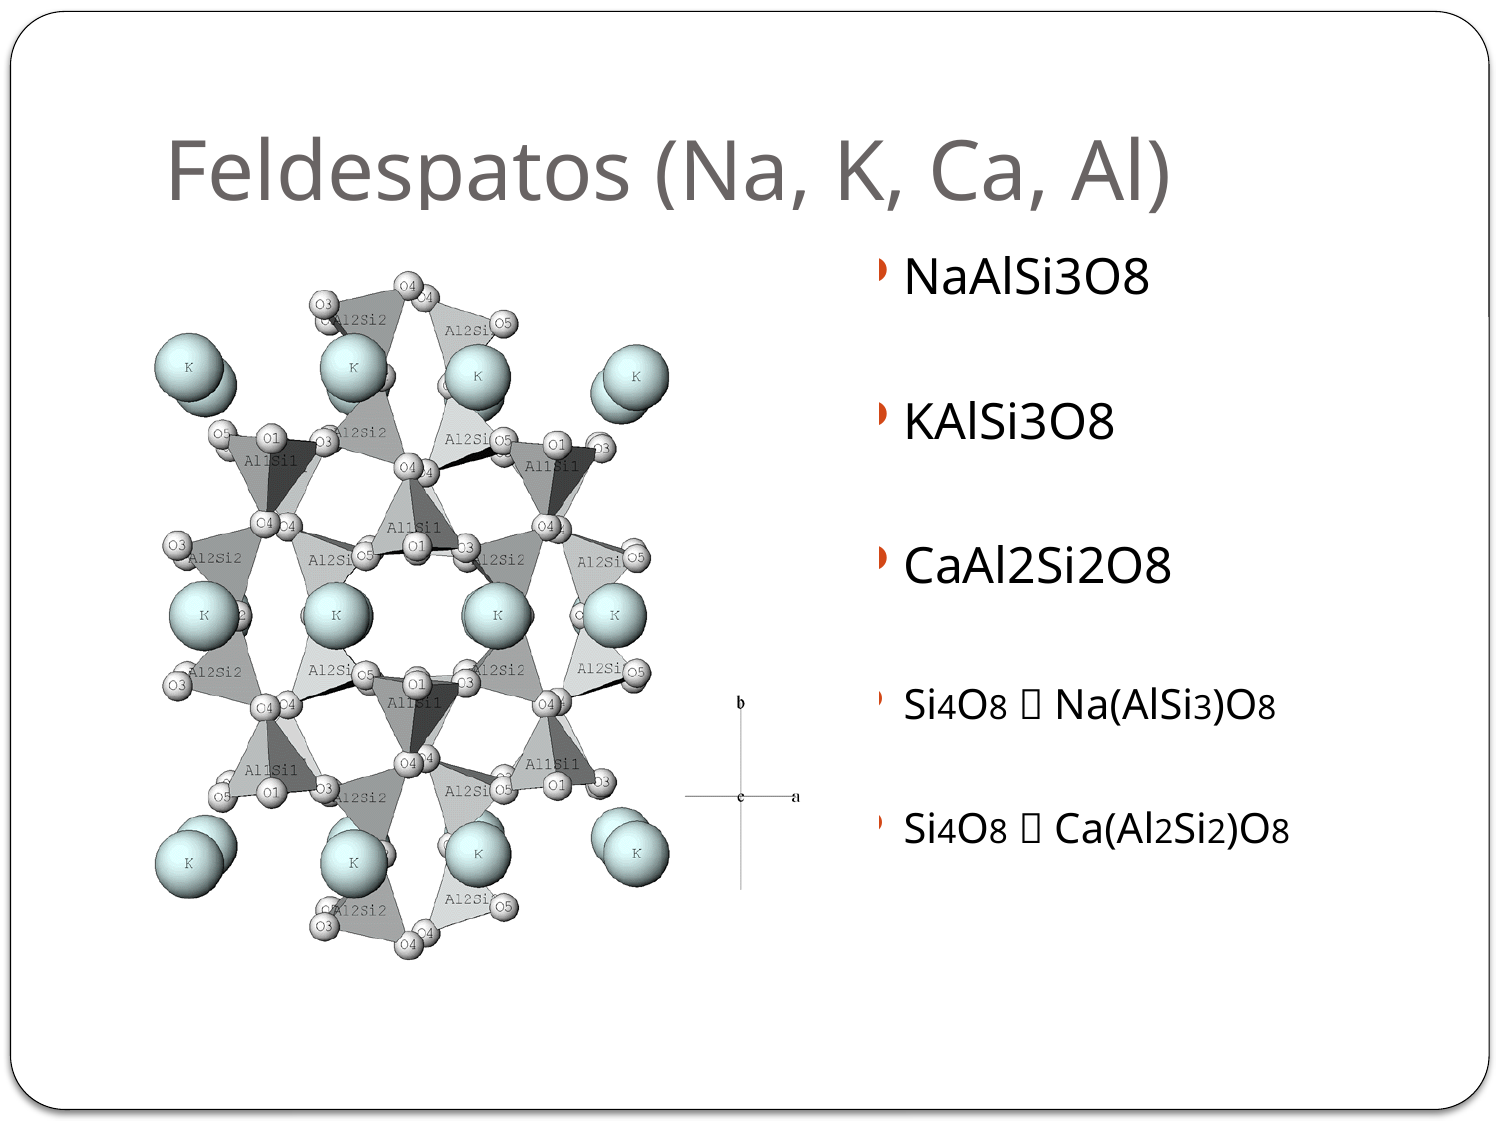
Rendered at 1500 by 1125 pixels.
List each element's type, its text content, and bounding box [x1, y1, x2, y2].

picture [70, 210, 880, 1020]
title Feldespatos (Na, K, Ca, Al) [150, 45, 1425, 233]
list NaAlSi3O8 KAlSi3O8 CaAl2Si2O8 Si4O8  Na(AlSi3)O8 Si4O8  Ca(Al2Si2)O8 [883, 237, 1425, 988]
